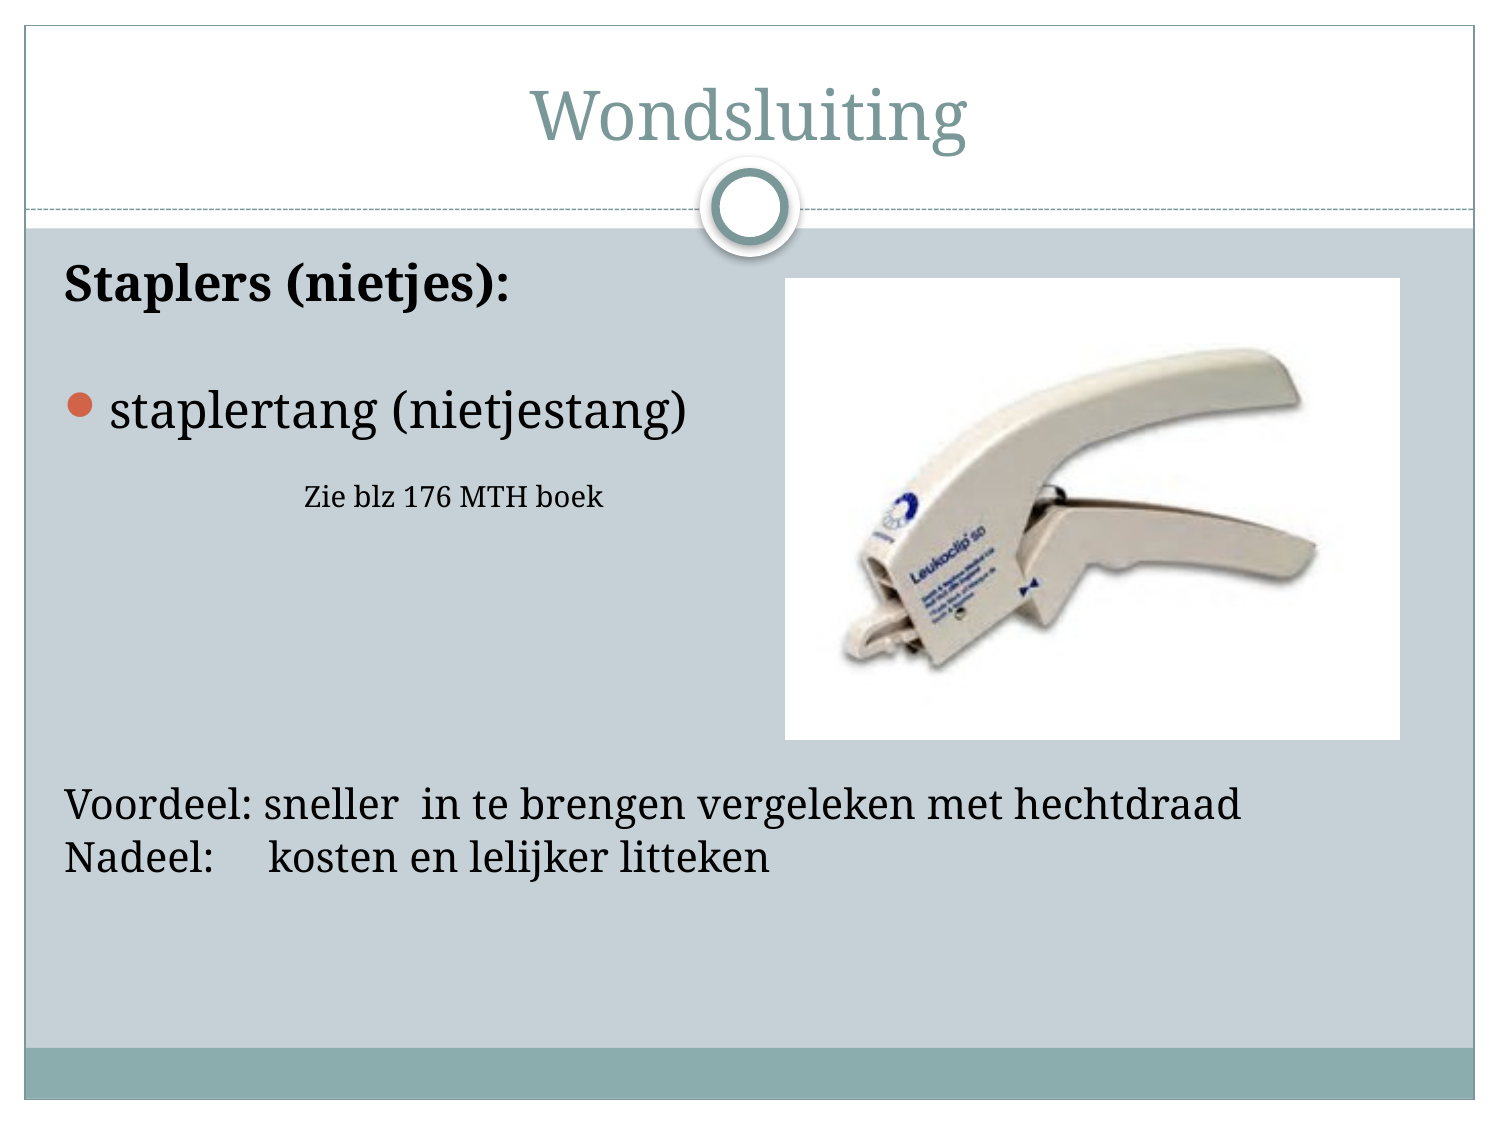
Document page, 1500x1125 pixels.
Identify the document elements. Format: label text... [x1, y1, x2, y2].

picture [785, 278, 1400, 740]
list Staplers (nietjes): staplertang (nietjestang) Zie blz 176 MTH boek Voordeel: sneller in te brengen vergeleken met hechtdraad Nadeel: kosten en lelijker litteken [49, 250, 1445, 1001]
title Wondsluiting [49, 37, 1450, 162]
